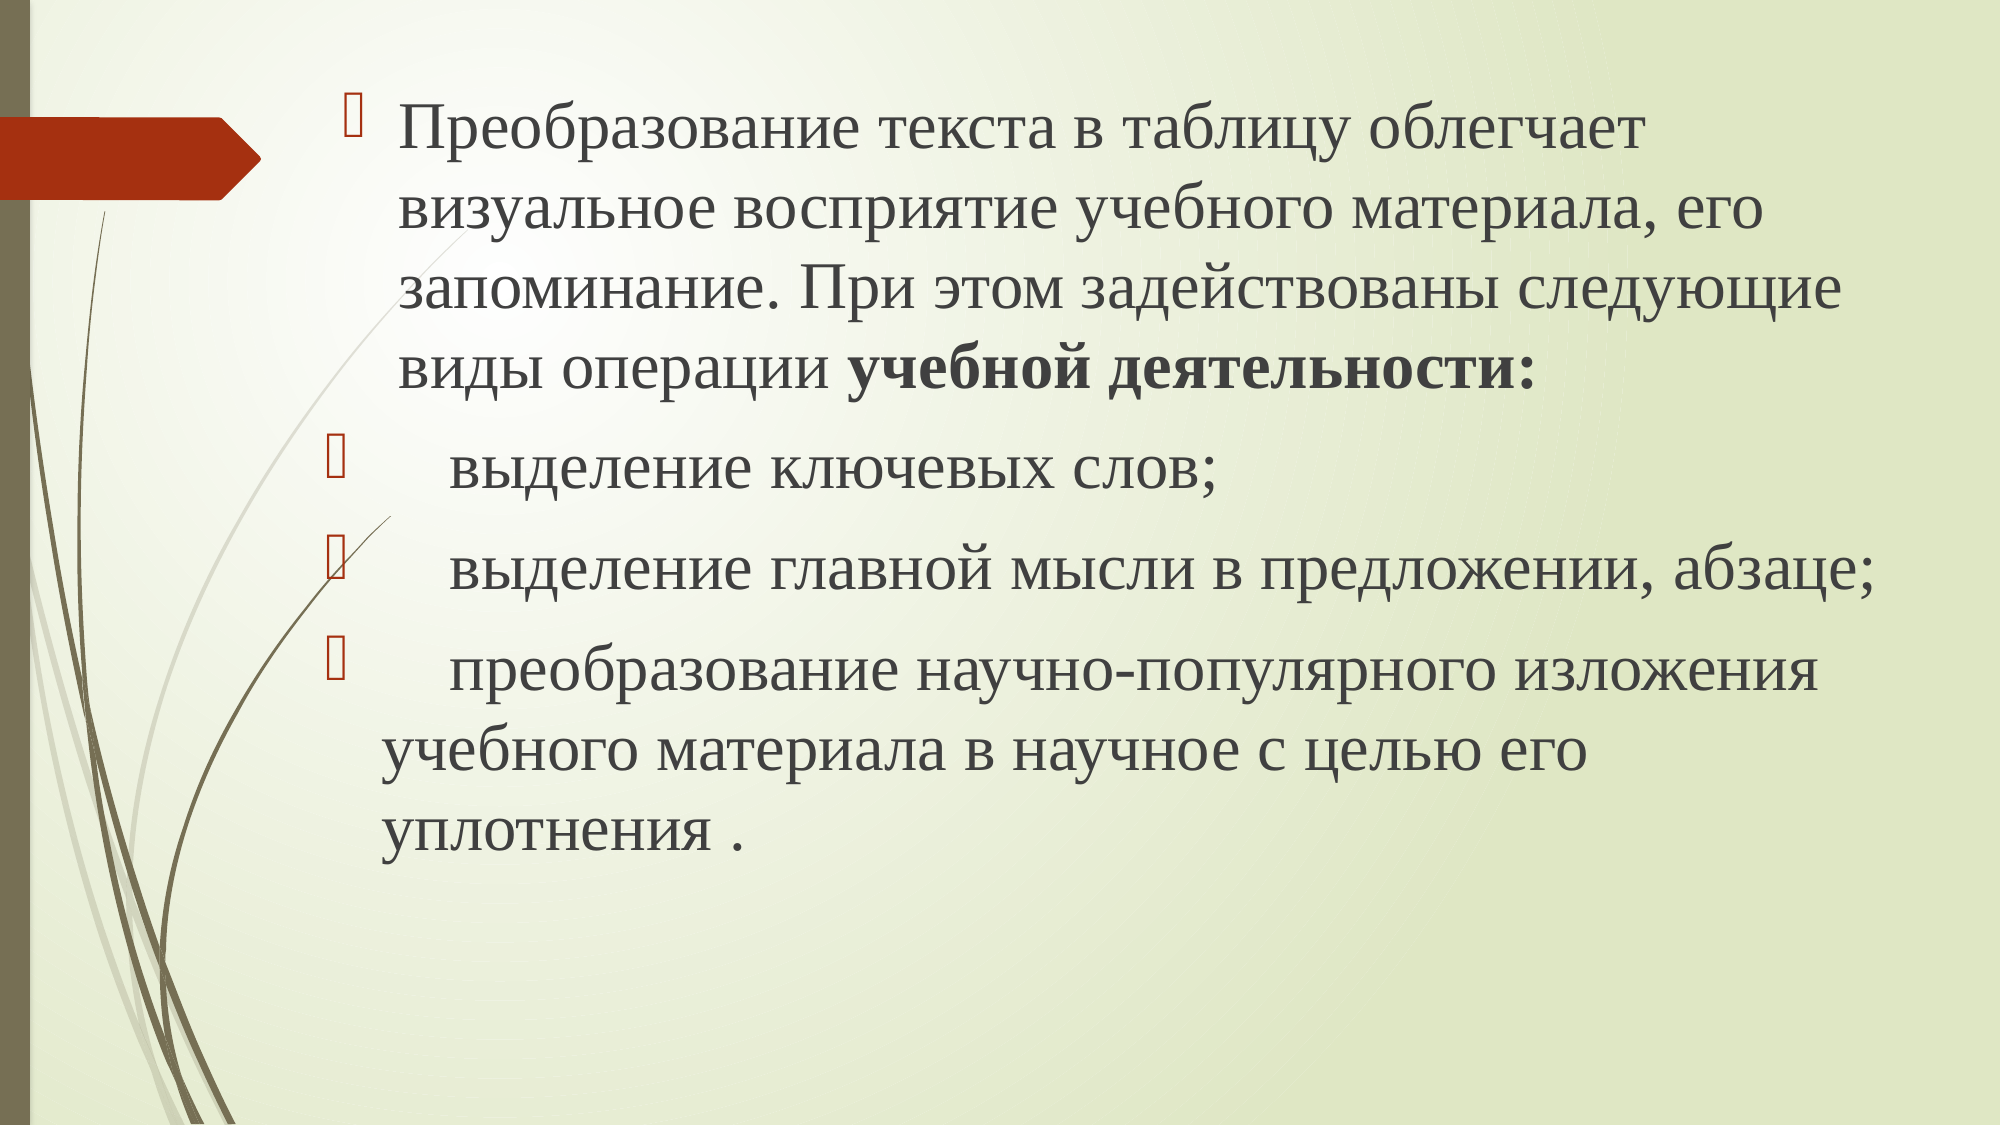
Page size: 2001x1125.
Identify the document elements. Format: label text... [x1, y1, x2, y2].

list Преобразование текста в таблицу облегчает визуальное восприятие учебного материала, его запоминание. При этом задействованы следующие виды операции учебной деятельности:  выделение ключевых слов;  выделение главной мысли в предложении, абзаце;  преобразование научно-популярного изложения учебного материала в научное с целью его уплотнения . [309, 74, 1924, 815]
